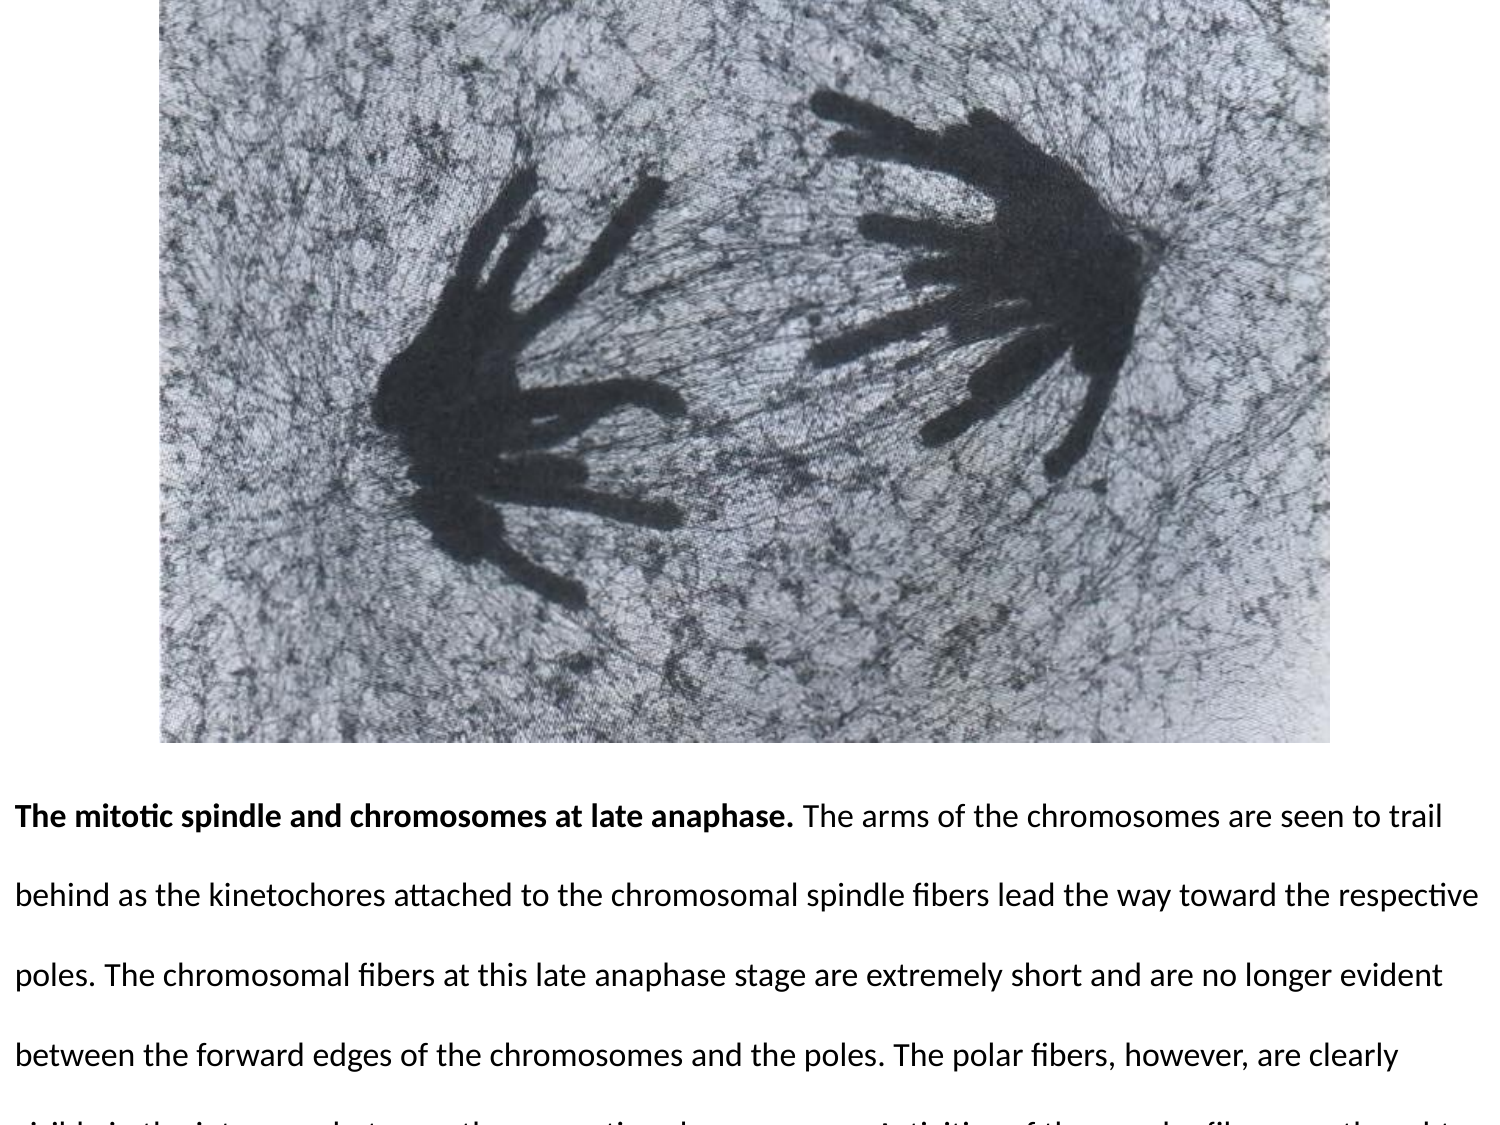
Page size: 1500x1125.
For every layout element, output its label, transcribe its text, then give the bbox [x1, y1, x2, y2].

text_box The mitotic spindle and chromosomes at late anaphase. The arms of the chromosomes are seen to trail behind as the kinetochores attached to the chromosomal spindle fibers lead the way toward the respective poles. The chromosomal fibers at this late anaphase stage are extremely short and are no longer evident between the forward edges of the chromosomes and the poles. The polar fibers, however, are clearly visible in the interzone between the separating chromosomes. Activities of these polar fibers are thought to be responsible for causing the separation of the poles that occurs during anaphase B. [0, 746, 1500, 1125]
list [159, 0, 1331, 743]
